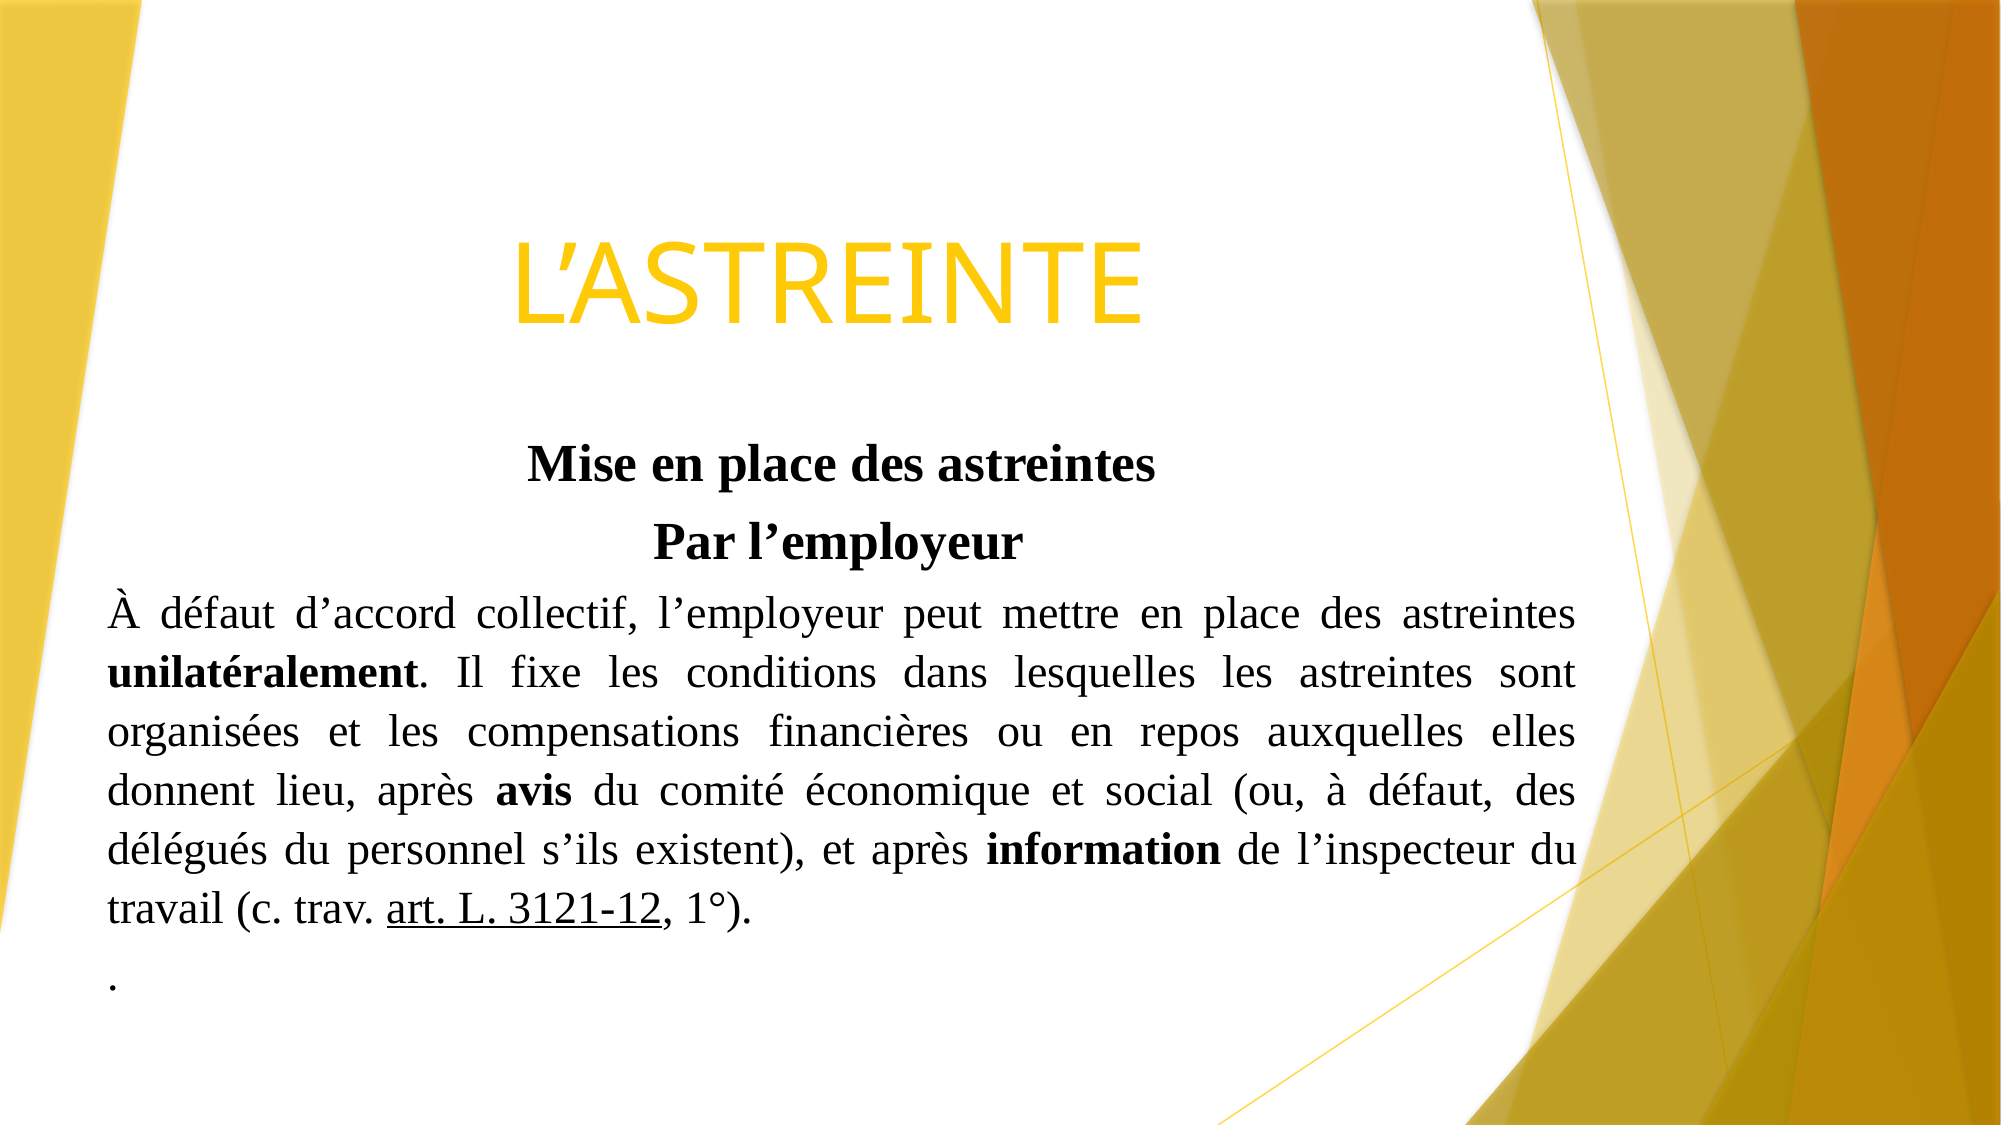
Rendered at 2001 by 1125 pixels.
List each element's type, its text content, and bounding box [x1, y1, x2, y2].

subtitle Mise en place des astreintes Par l’employeur À défaut d’accord collectif, l’employeur peut mettre en place des astreintes unilatéralement. Il fixe les conditions dans lesquelles les astreintes sont organisées et les compensations financières ou en repos auxquelles elles donnent lieu, après avis du comité économique et social (ou, à défaut, des délégués du personnel s’ils existent), et après information de l’inspecteur du travail (c. trav. art. L. 3121-12, 1°). . [92, 396, 1593, 1018]
title L’ASTREINTE [205, 83, 1480, 354]
